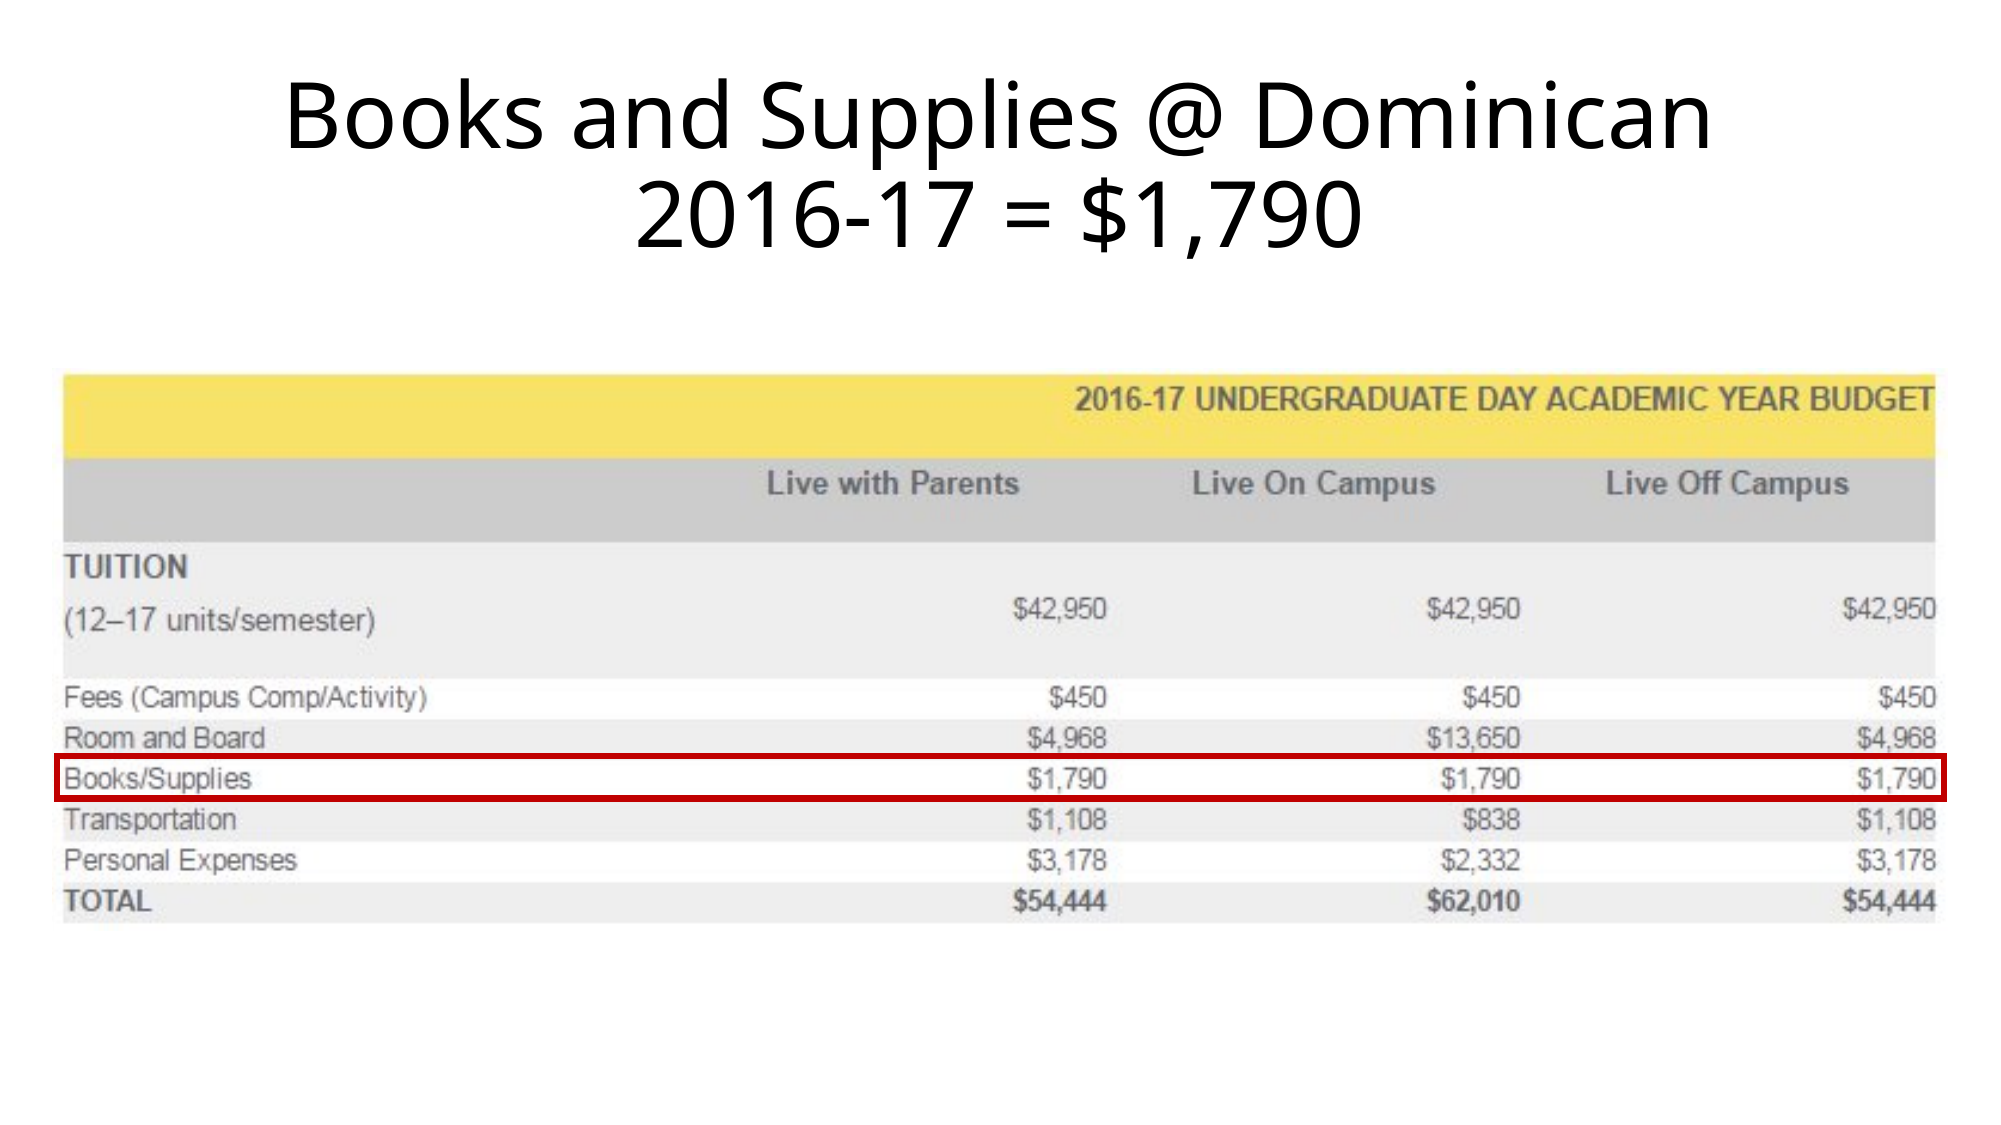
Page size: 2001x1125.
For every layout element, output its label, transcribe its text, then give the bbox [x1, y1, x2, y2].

title Books and Supplies @ Dominican 2016-17 = $1,790 [137, 59, 1863, 278]
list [52, 369, 1948, 931]
